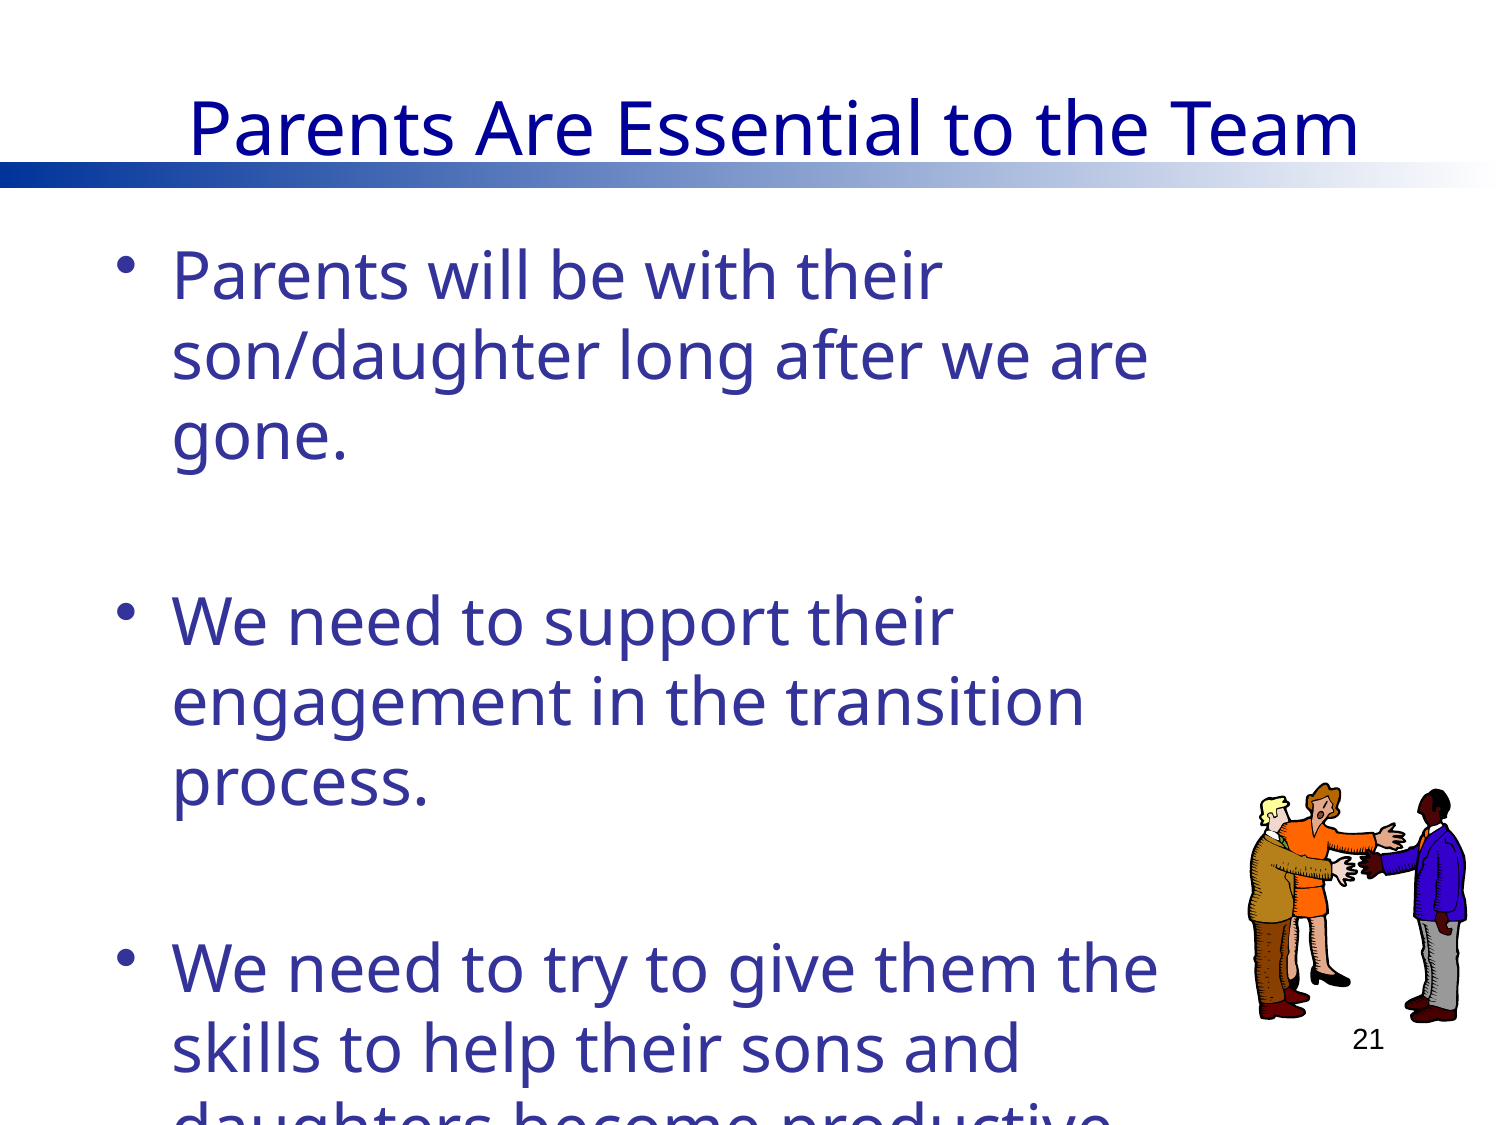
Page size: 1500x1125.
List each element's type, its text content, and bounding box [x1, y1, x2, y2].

slide_number 21 [1324, 1034, 1401, 1091]
picture [1245, 774, 1469, 1026]
list Parents will be with their son/daughter long after we are gone. We need to support their engagement in the transition process. We need to try to give them the skills to help their sons and daughters become productive and contributing members of our communities. [99, 224, 1250, 1006]
title Parents Are Essential to the Team [112, 50, 1438, 200]
